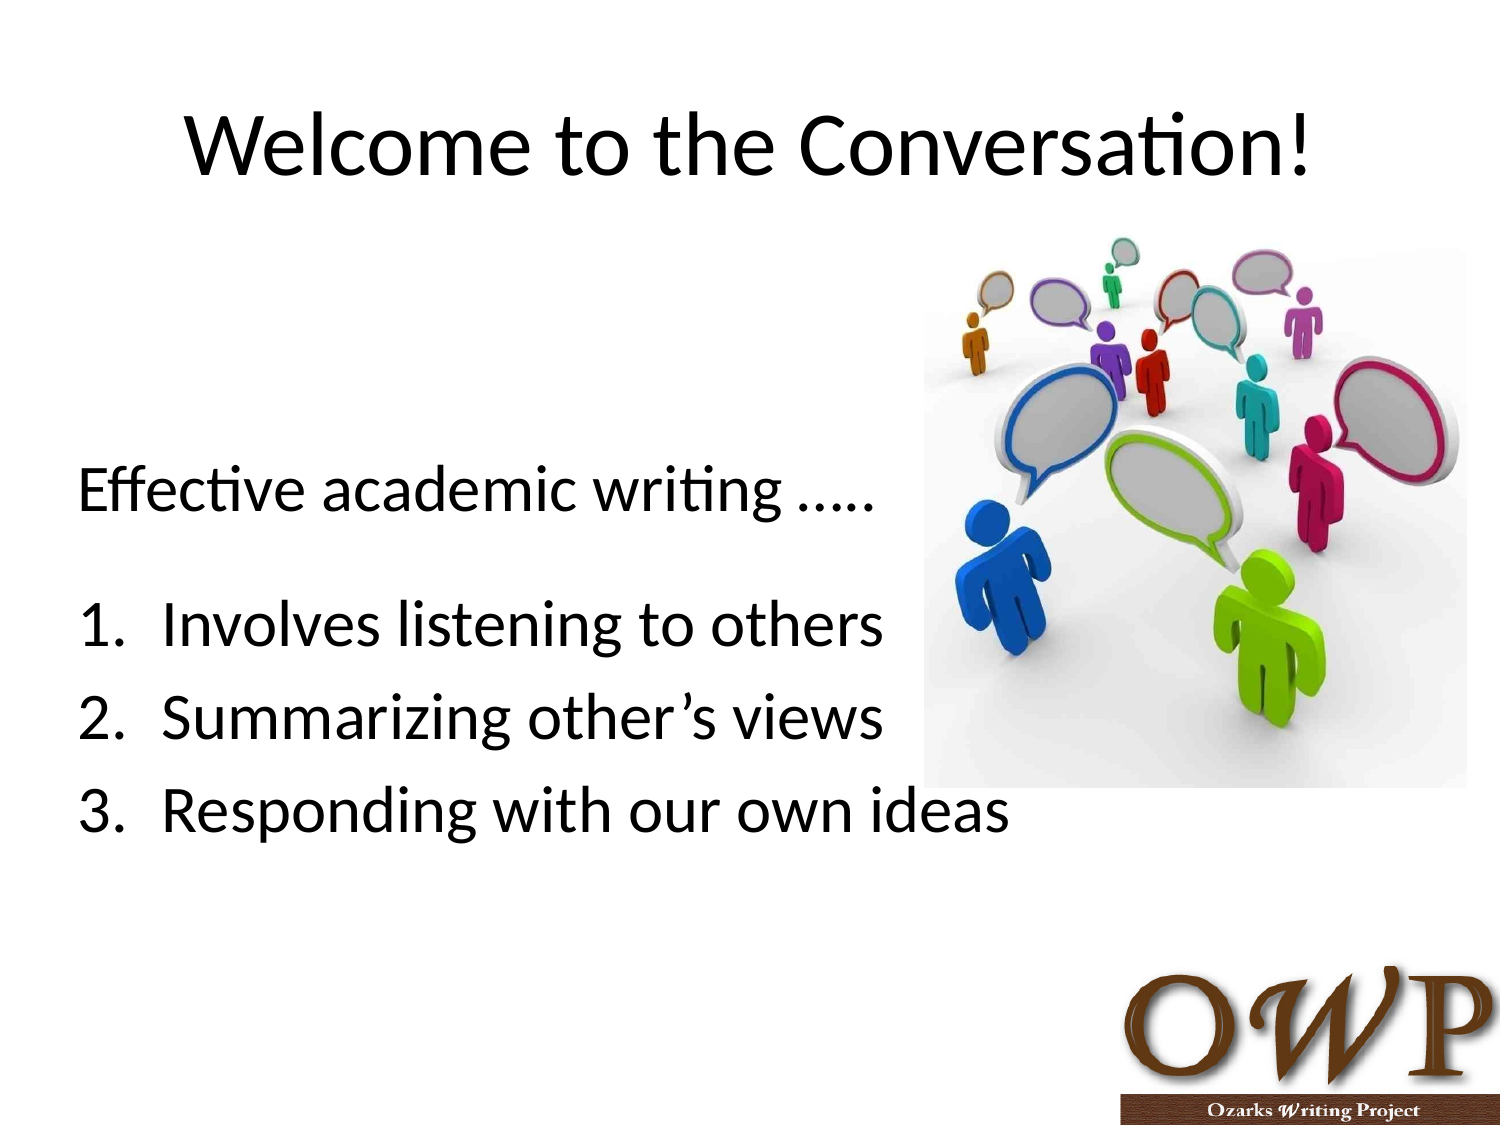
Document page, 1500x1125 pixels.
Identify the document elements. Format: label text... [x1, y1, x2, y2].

picture [1120, 957, 1500, 1125]
picture [924, 212, 1467, 788]
title Welcome to the Conversation! [74, 44, 1426, 233]
list Effective academic writing ….. Involves listening to others Summarizing other’s views Responding with our own ideas [62, 437, 1126, 951]
